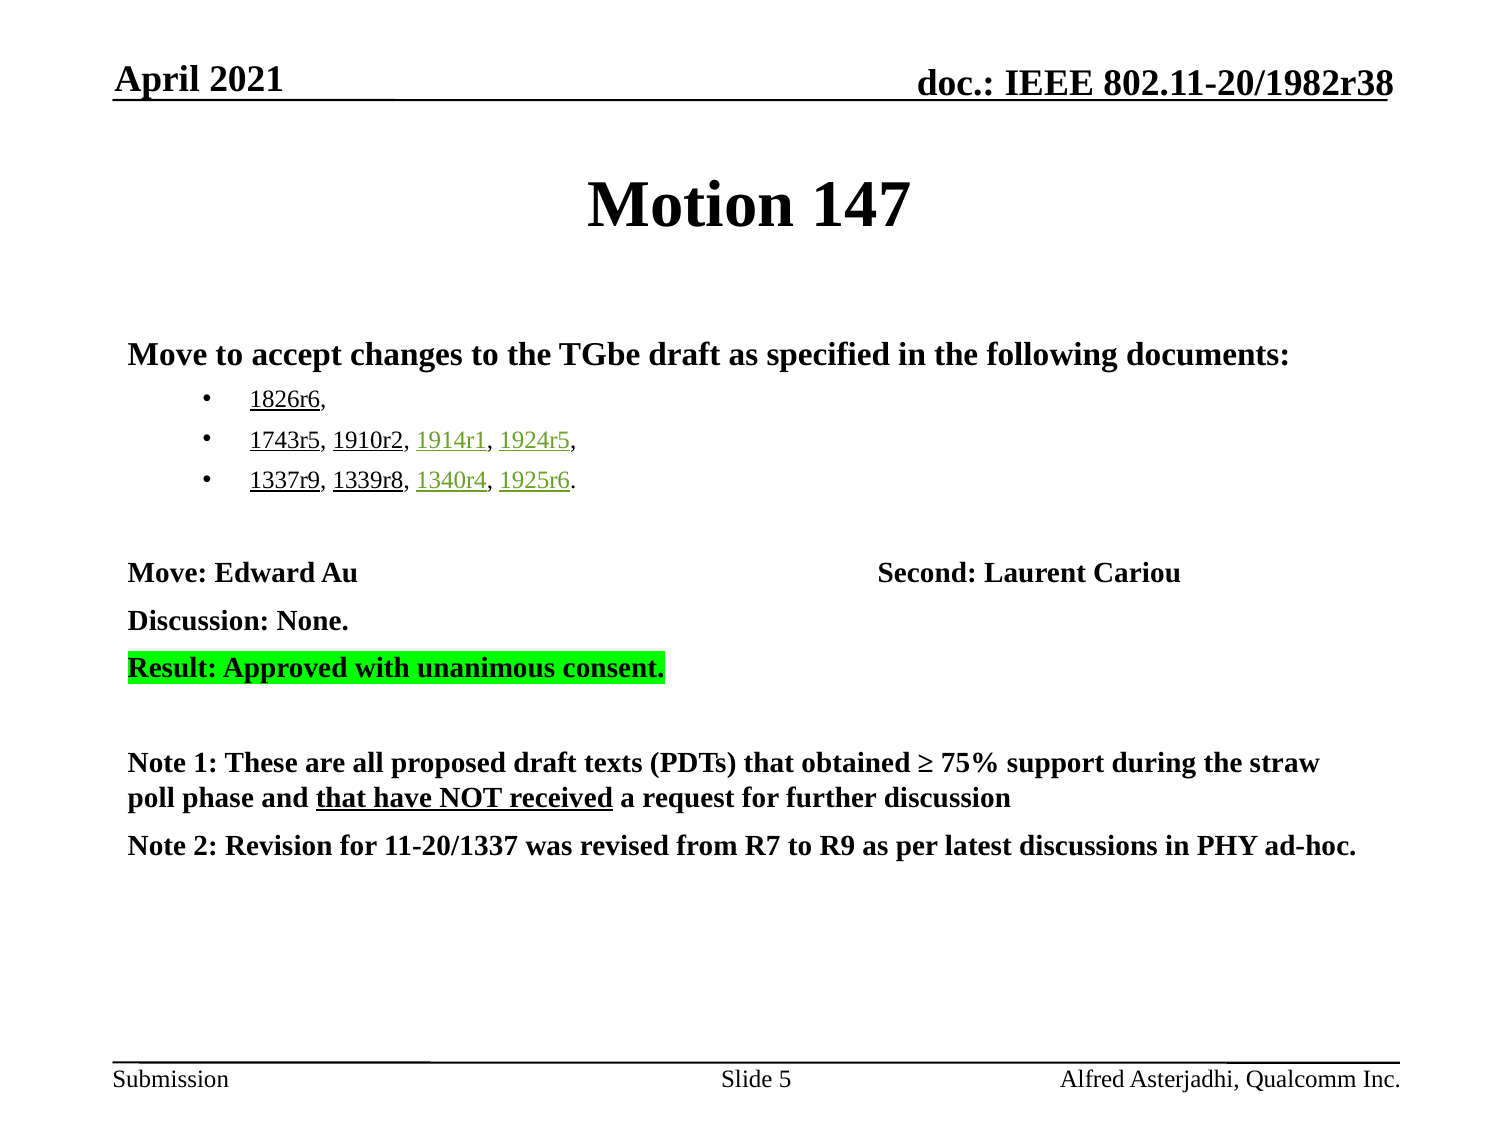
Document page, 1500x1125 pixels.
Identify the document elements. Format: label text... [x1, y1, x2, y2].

list Move to accept changes to the TGbe draft as specified in the following documents: 1826r6, 1743r5, 1910r2, 1914r1, 1924r5, 1337r9, 1339r8, 1340r4, 1925r6. Move: Edward Au Second: Laurent Cariou Discussion: None. Result: Approved with unanimous consent. Note 1: These are all proposed draft texts (PDTs) that obtained ≥ 75% support during the straw poll phase and that have NOT received a request for further discussion Note 2: Revision for 11-20/1337 was revised from R7 to R9 as per latest discussions in PHY ad-hoc. [112, 324, 1388, 1051]
footer Alfred Asterjadhi, Qualcomm Inc. [878, 1061, 1402, 1093]
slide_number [114, 54, 423, 100]
title Motion 147 [112, 112, 1388, 288]
slide_number Slide 5 [712, 1061, 800, 1123]
